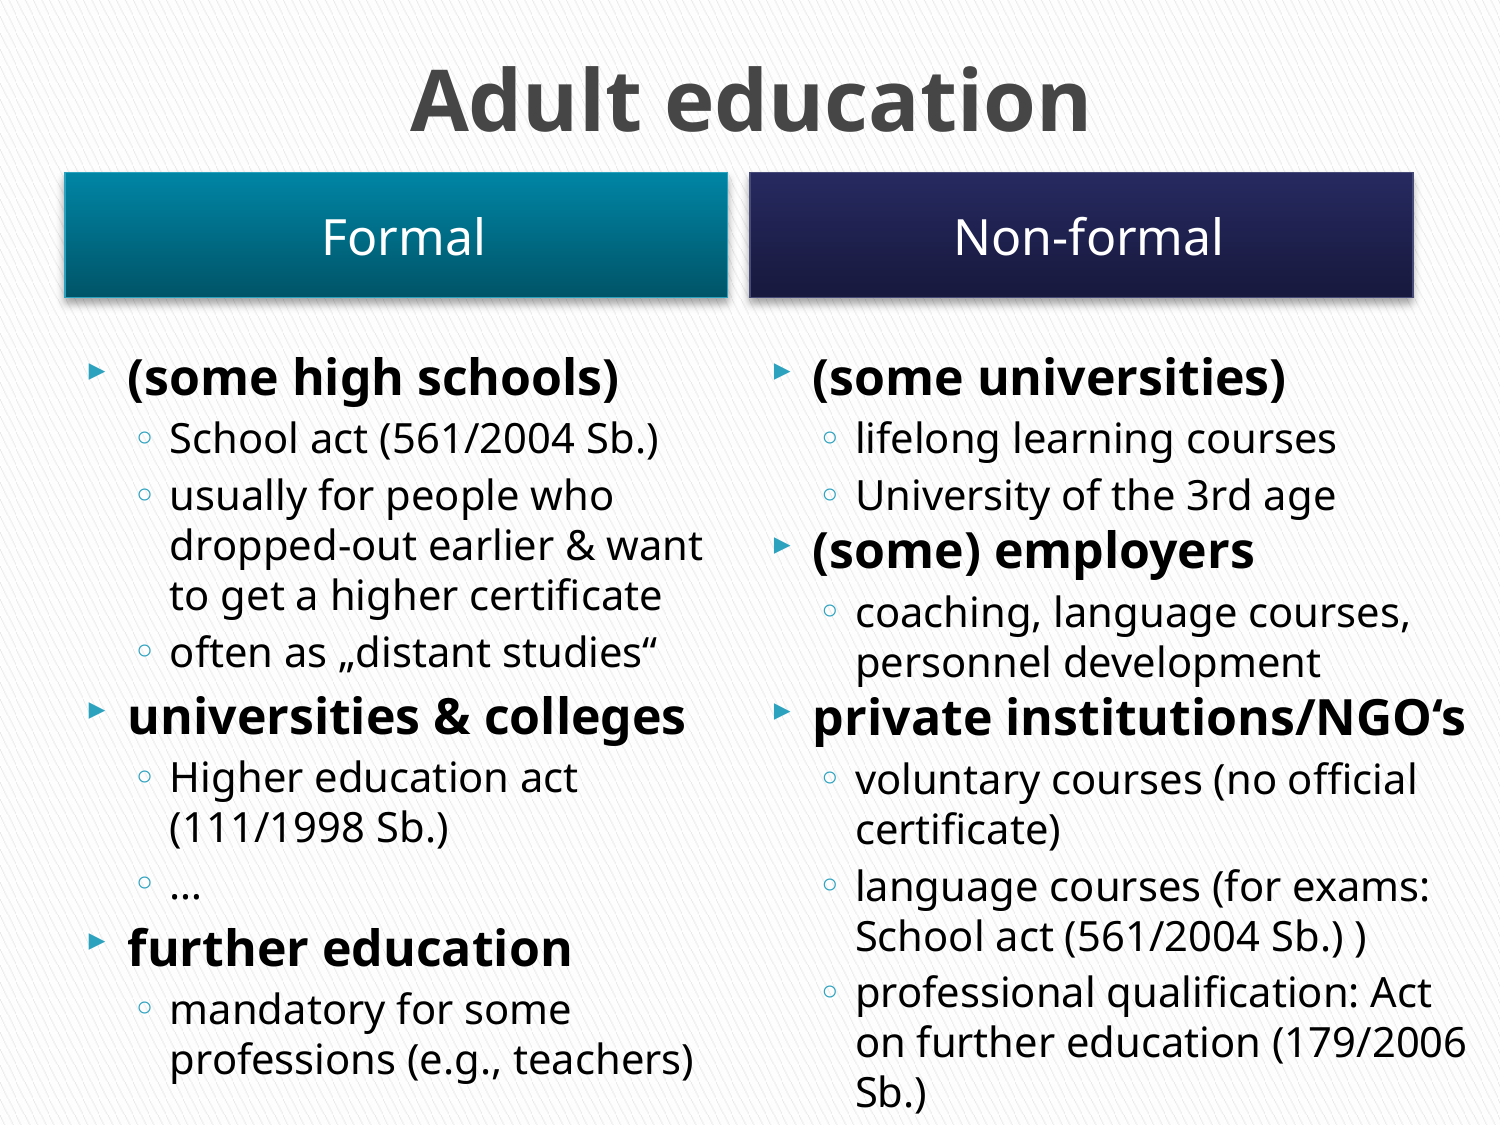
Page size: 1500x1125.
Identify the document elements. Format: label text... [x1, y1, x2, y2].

title Adult education [76, 3, 1427, 192]
list (some universities) lifelong learning courses University of the 3rd age (some) employers coaching, language courses, personnel development private institutions/NGO‘s voluntary courses (no official certificate) language courses (for exams: School act (561/2004 Sb.) ) professional qualification: Act on further education (179/2006 Sb.) [738, 338, 1500, 1125]
list (some high schools) School act (561/2004 Sb.) usually for people who dropped-out earlier & want to get a higher certificate often as „distant studies“ universities & colleges Higher education act (111/1998 Sb.) … further education mandatory for some professions (e.g., teachers) [53, 338, 738, 1106]
list Formal [64, 172, 728, 298]
list Non-formal [749, 172, 1414, 298]
